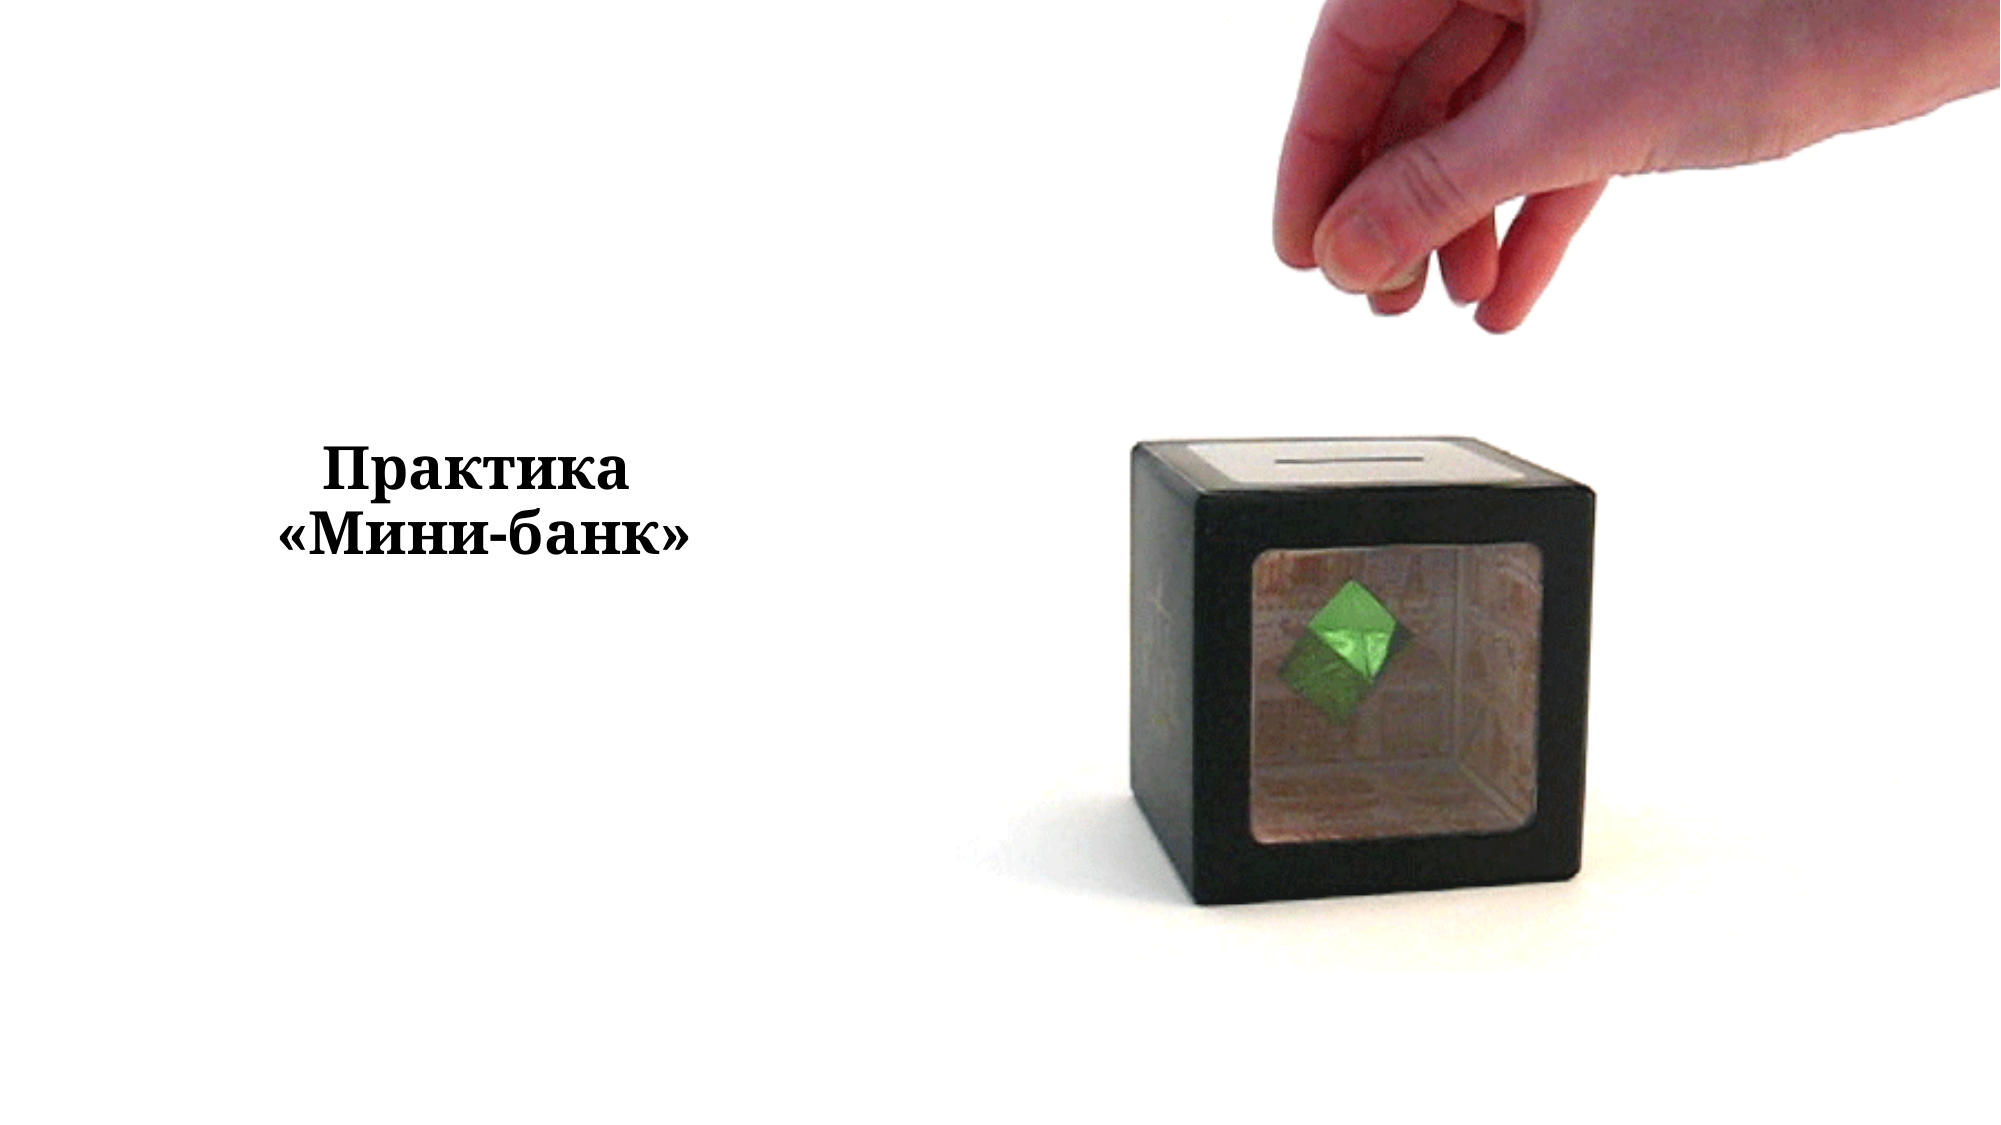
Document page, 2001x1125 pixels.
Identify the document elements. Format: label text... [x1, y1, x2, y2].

picture [924, 0, 2000, 972]
title Практика «Мини-банк» [0, 429, 924, 648]
